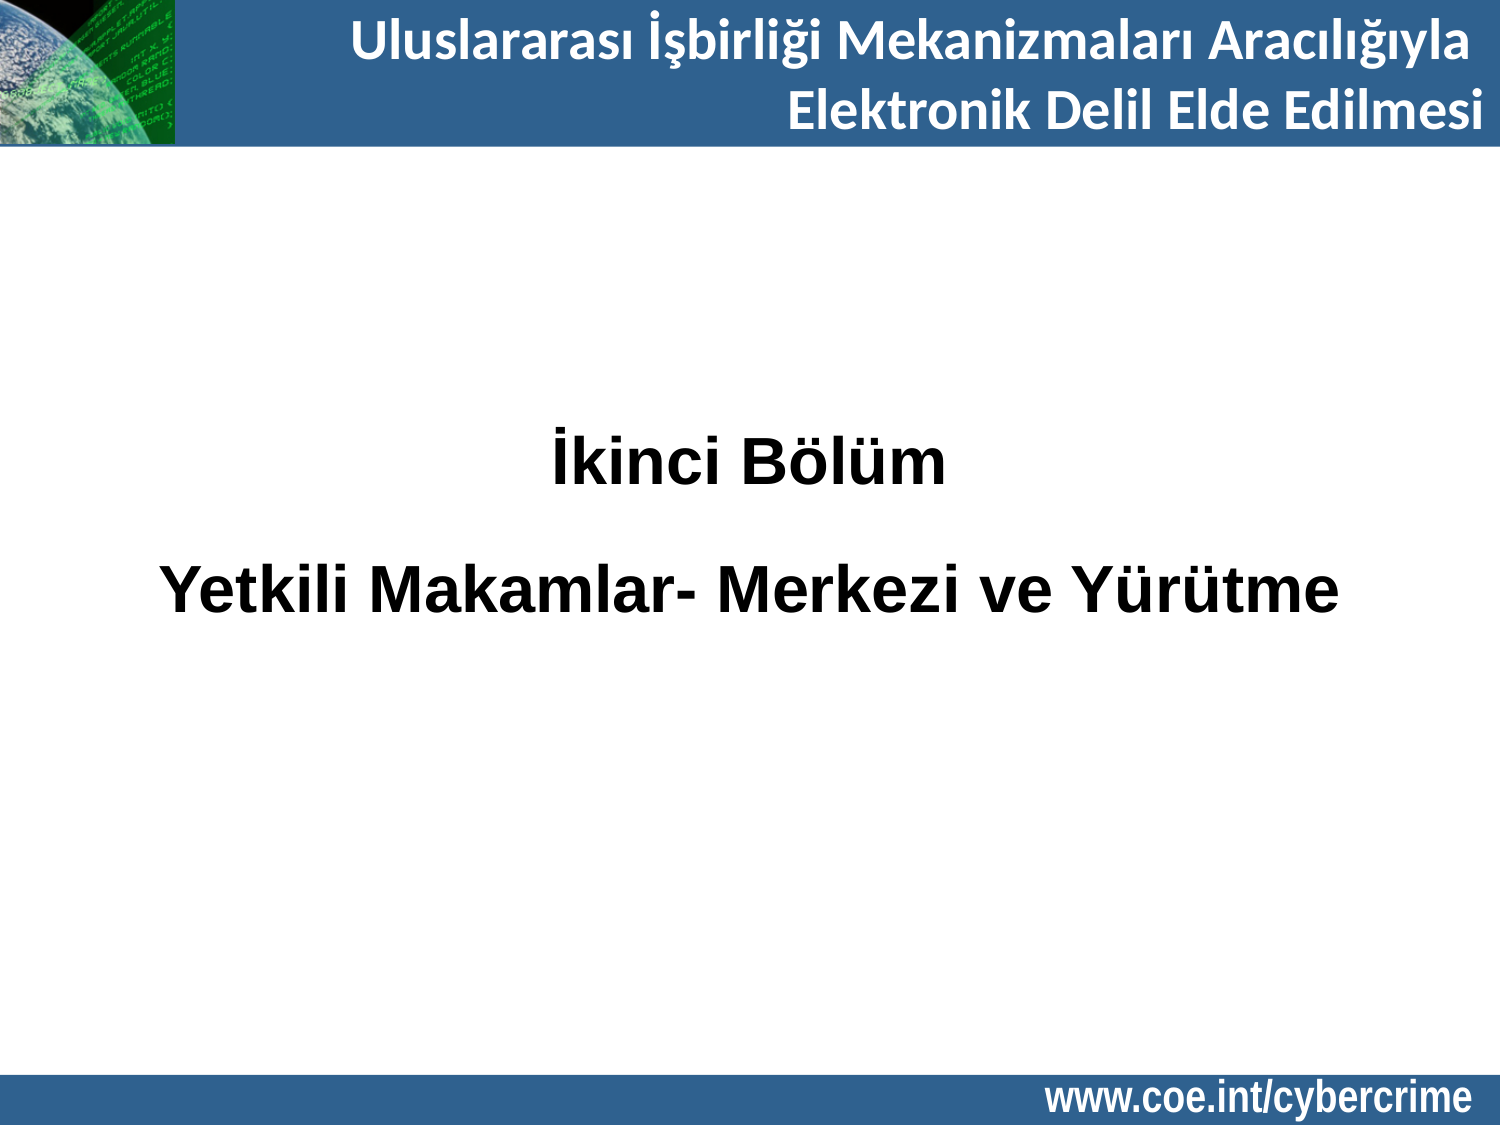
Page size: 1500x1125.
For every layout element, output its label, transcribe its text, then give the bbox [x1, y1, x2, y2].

picture [0, 0, 175, 144]
text_box Uluslararası İşbirliği Mekanizmaları Aracılığıyla Elektronik Delil Elde Edilmesi [177, 0, 1500, 149]
text_box İkinci Bölüm Yetkili Makamlar- Merkezi ve Yürütme [50, 425, 1450, 697]
text_box www.coe.int/cybercrime [1030, 1059, 1500, 1125]
text_box [0, 1073, 1030, 1125]
